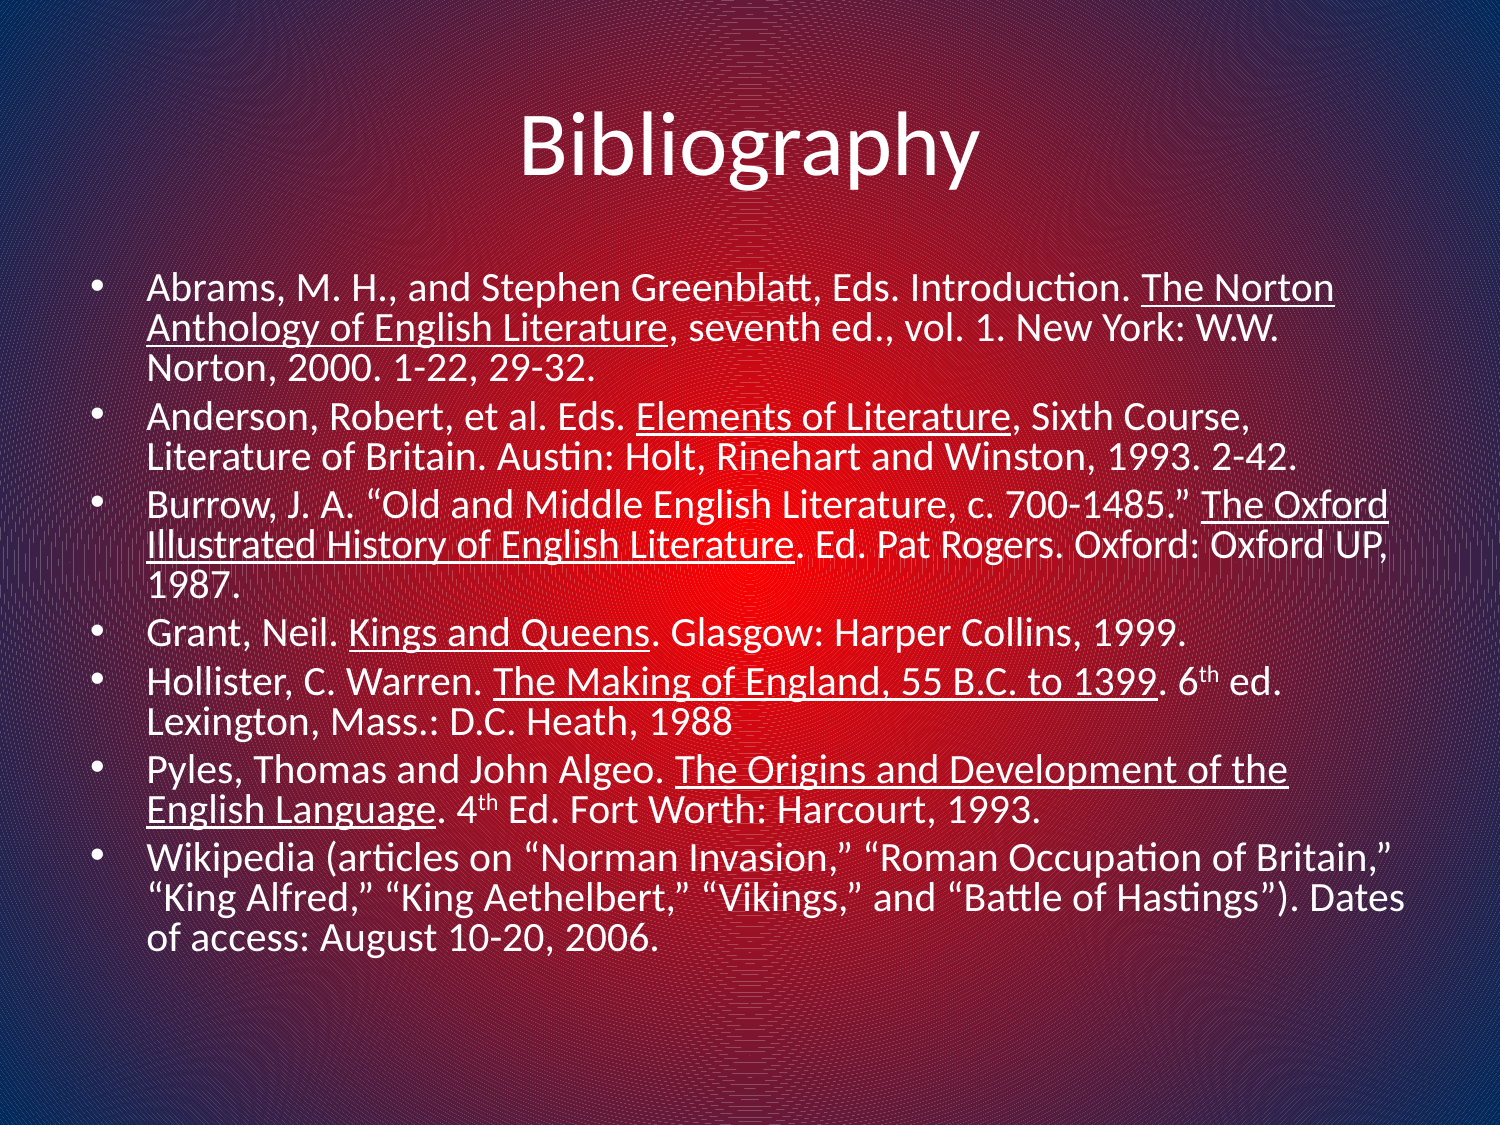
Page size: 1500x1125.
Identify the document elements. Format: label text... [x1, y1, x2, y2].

title Bibliography [75, 45, 1425, 233]
list Abrams, M. H., and Stephen Greenblatt, Eds. Introduction. The Norton Anthology of English Literature, seventh ed., vol. 1. New York: W.W. Norton, 2000. 1-22, 29-32. Anderson, Robert, et al. Eds. Elements of Literature, Sixth Course, Literature of Britain. Austin: Holt, Rinehart and Winston, 1993. 2-42. Burrow, J. A. “Old and Middle English Literature, c. 700-1485.” The Oxford Illustrated History of English Literature. Ed. Pat Rogers. Oxford: Oxford UP, 1987. Grant, Neil. Kings and Queens. Glasgow: Harper Collins, 1999. Hollister, C. Warren. The Making of England, 55 B.C. to 1399. 6th ed. Lexington, Mass.: D.C. Heath, 1988 Pyles, Thomas and John Algeo. The Origins and Development of the English Language. 4th Ed. Fort Worth: Harcourt, 1993. Wikipedia (articles on “Norman Invasion,” “Roman Occupation of Britain,” “King Alfred,” “King Aethelbert,” “Vikings,” and “Battle of Hastings”). Dates of access: August 10-20, 2006. [75, 262, 1425, 1005]
